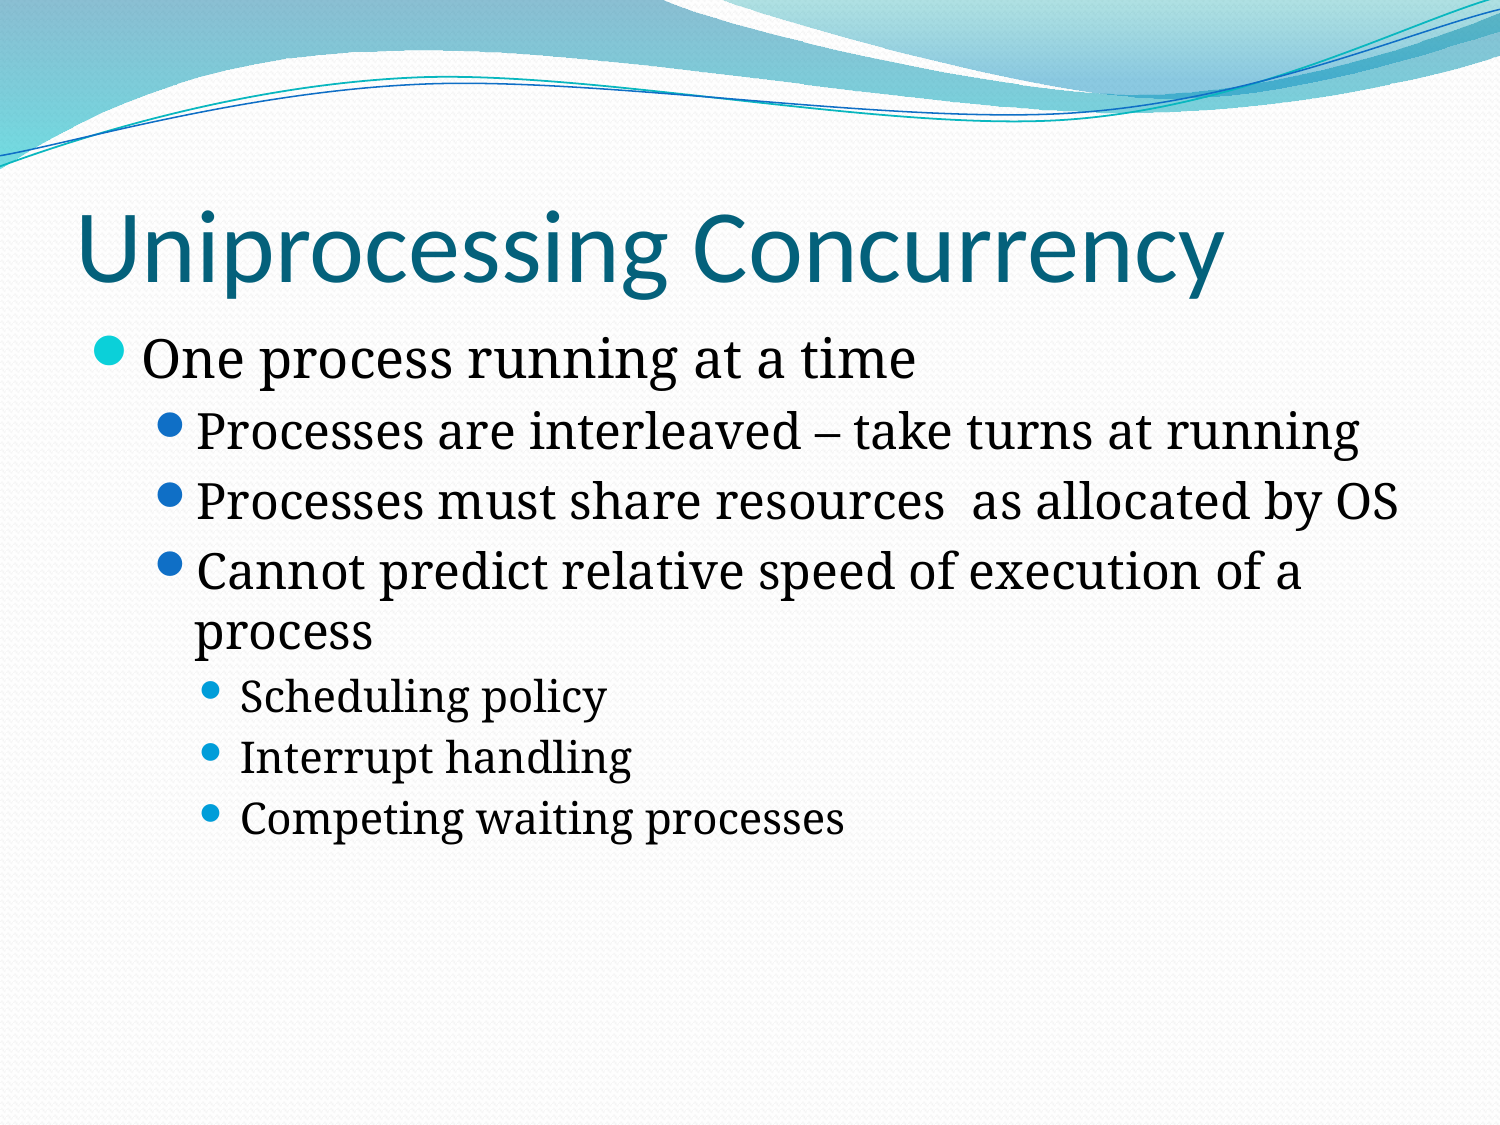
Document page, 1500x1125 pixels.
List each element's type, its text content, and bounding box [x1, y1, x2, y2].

title Uniprocessing Concurrency [75, 115, 1425, 303]
list One process running at a time Processes are interleaved – take turns at running Processes must share resources as allocated by OS Cannot predict relative speed of execution of a process Scheduling policy Interrupt handling Competing waiting processes [75, 317, 1425, 1038]
